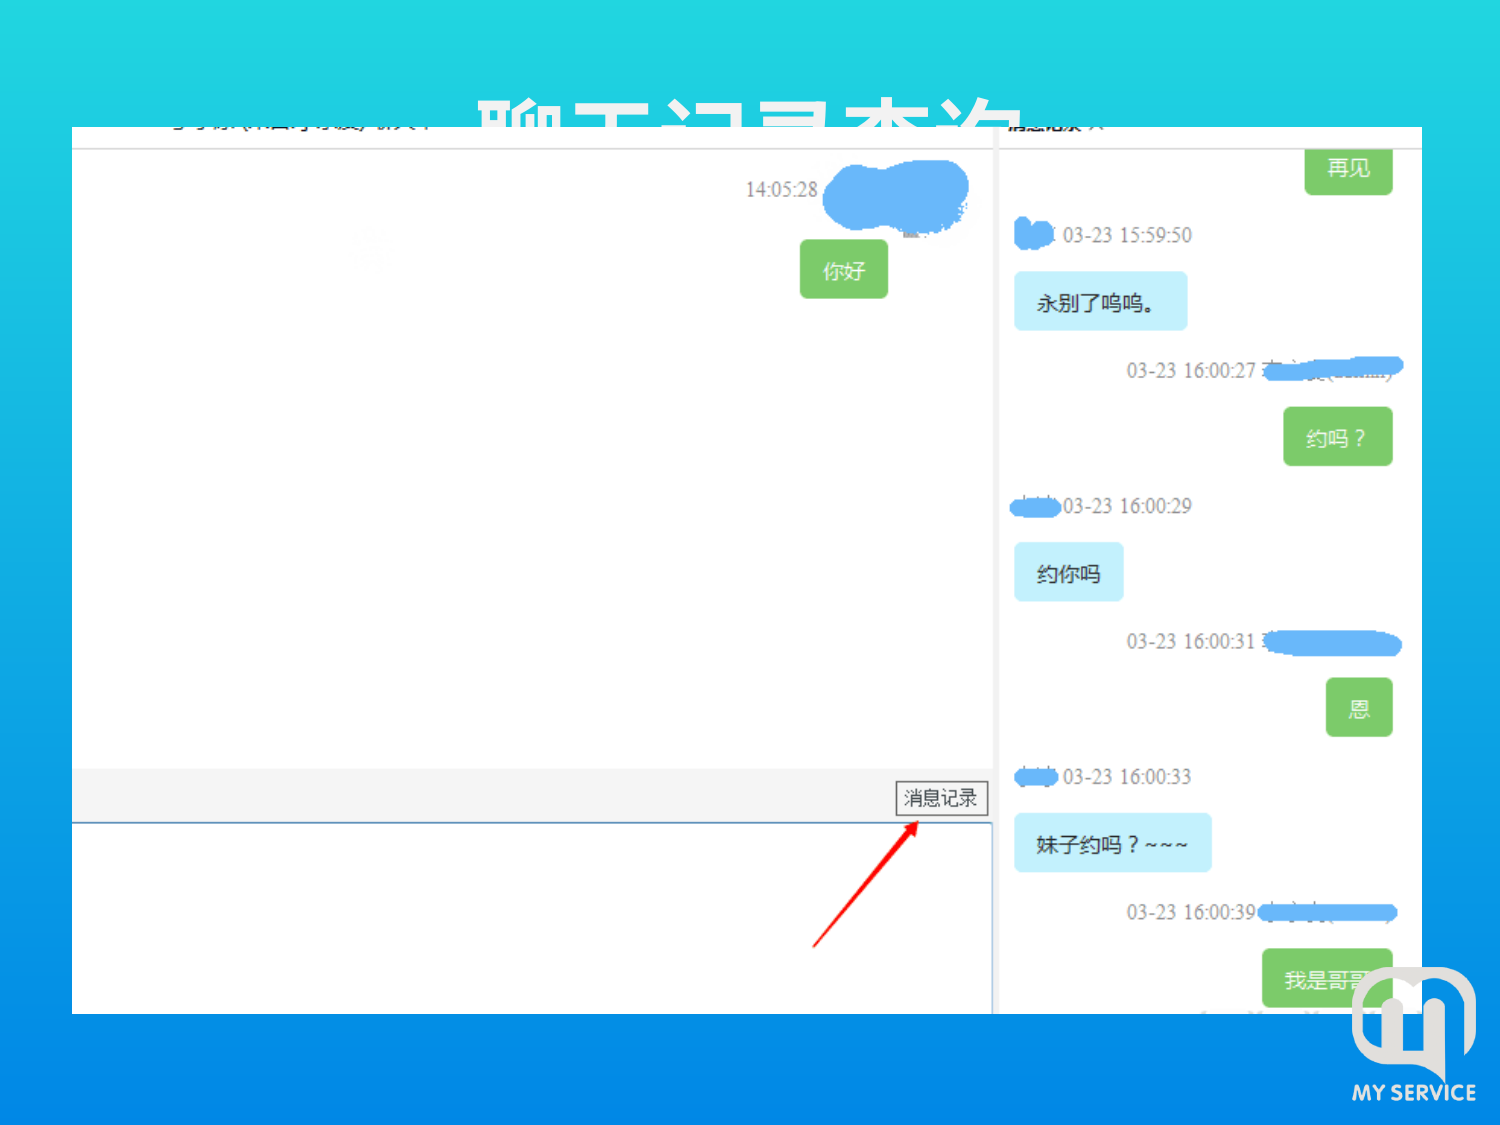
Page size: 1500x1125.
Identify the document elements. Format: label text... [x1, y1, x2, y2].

picture [0, 127, 1500, 1107]
title 聊天记录查询 [75, 45, 1425, 128]
